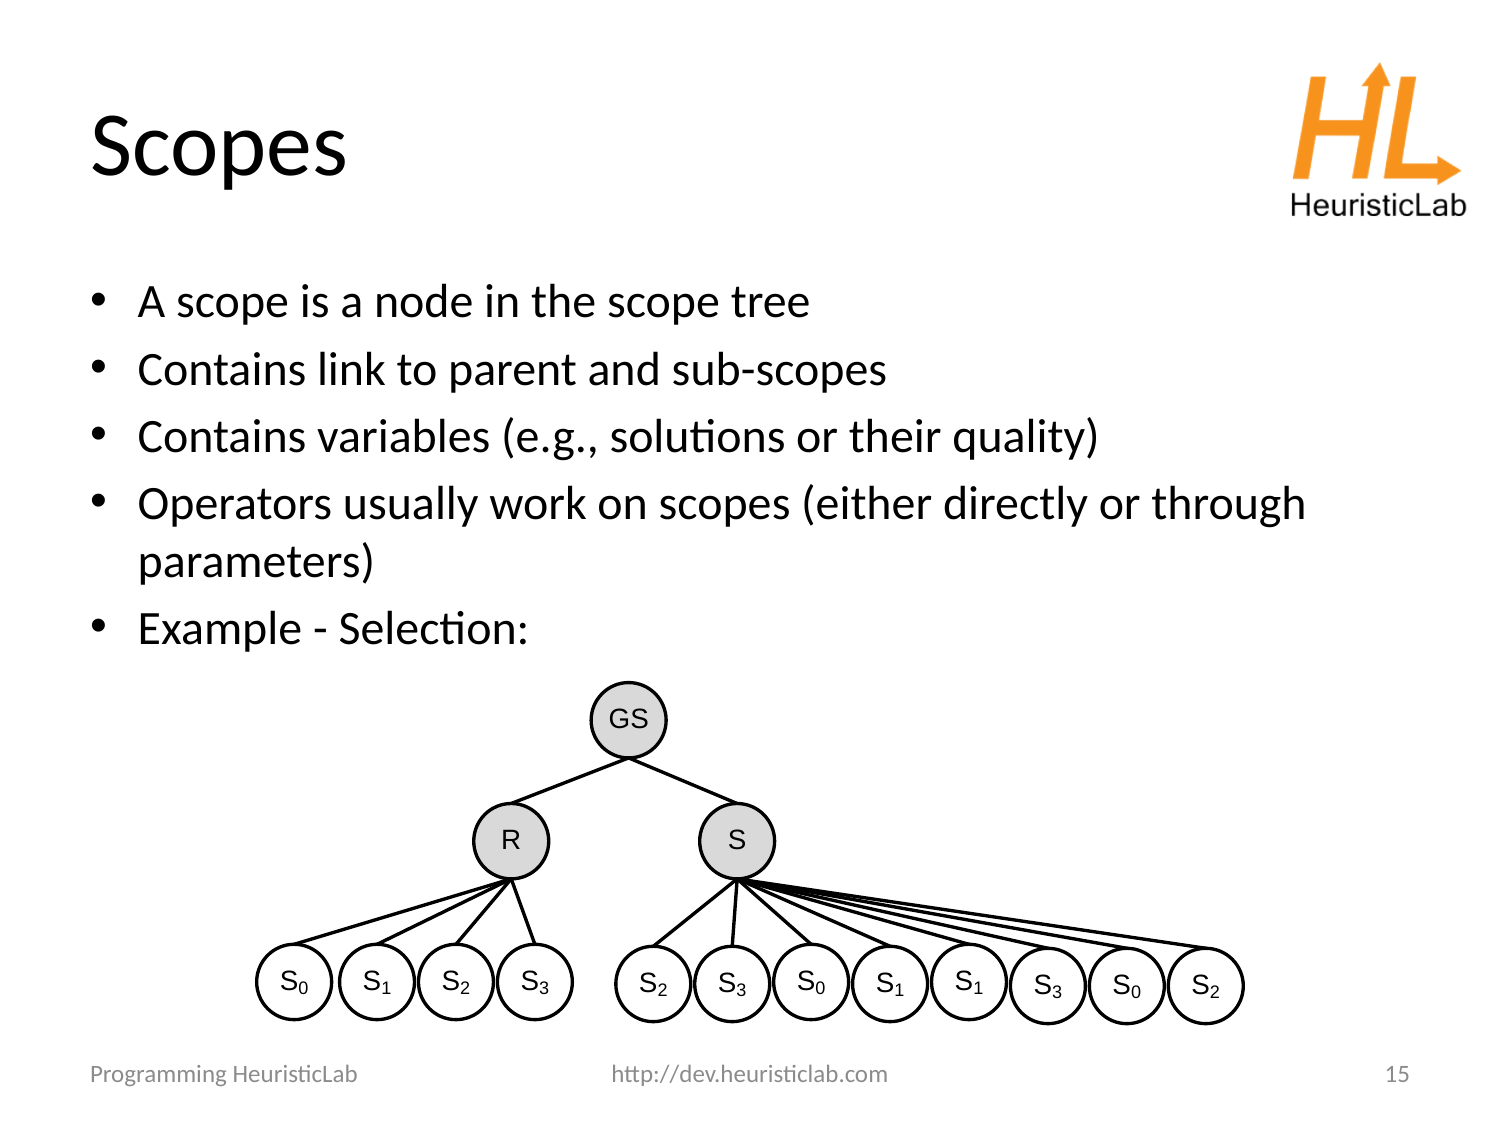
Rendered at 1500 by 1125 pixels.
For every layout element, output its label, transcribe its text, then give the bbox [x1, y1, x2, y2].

title Scopes [75, 45, 1282, 233]
slide_number Programming HeuristicLab [75, 1042, 425, 1103]
footer http://dev.heuristiclab.com [512, 1051, 988, 1103]
picture [237, 663, 1263, 1043]
slide_number 15 [1074, 1042, 1425, 1103]
list A scope is a node in the scope tree Contains link to parent and sub-scopes Contains variables (e.g., solutions or their quality) Operators usually work on scopes (either directly or through parameters) Example - Selection: [75, 262, 1425, 664]
picture [1281, 27, 1474, 244]
